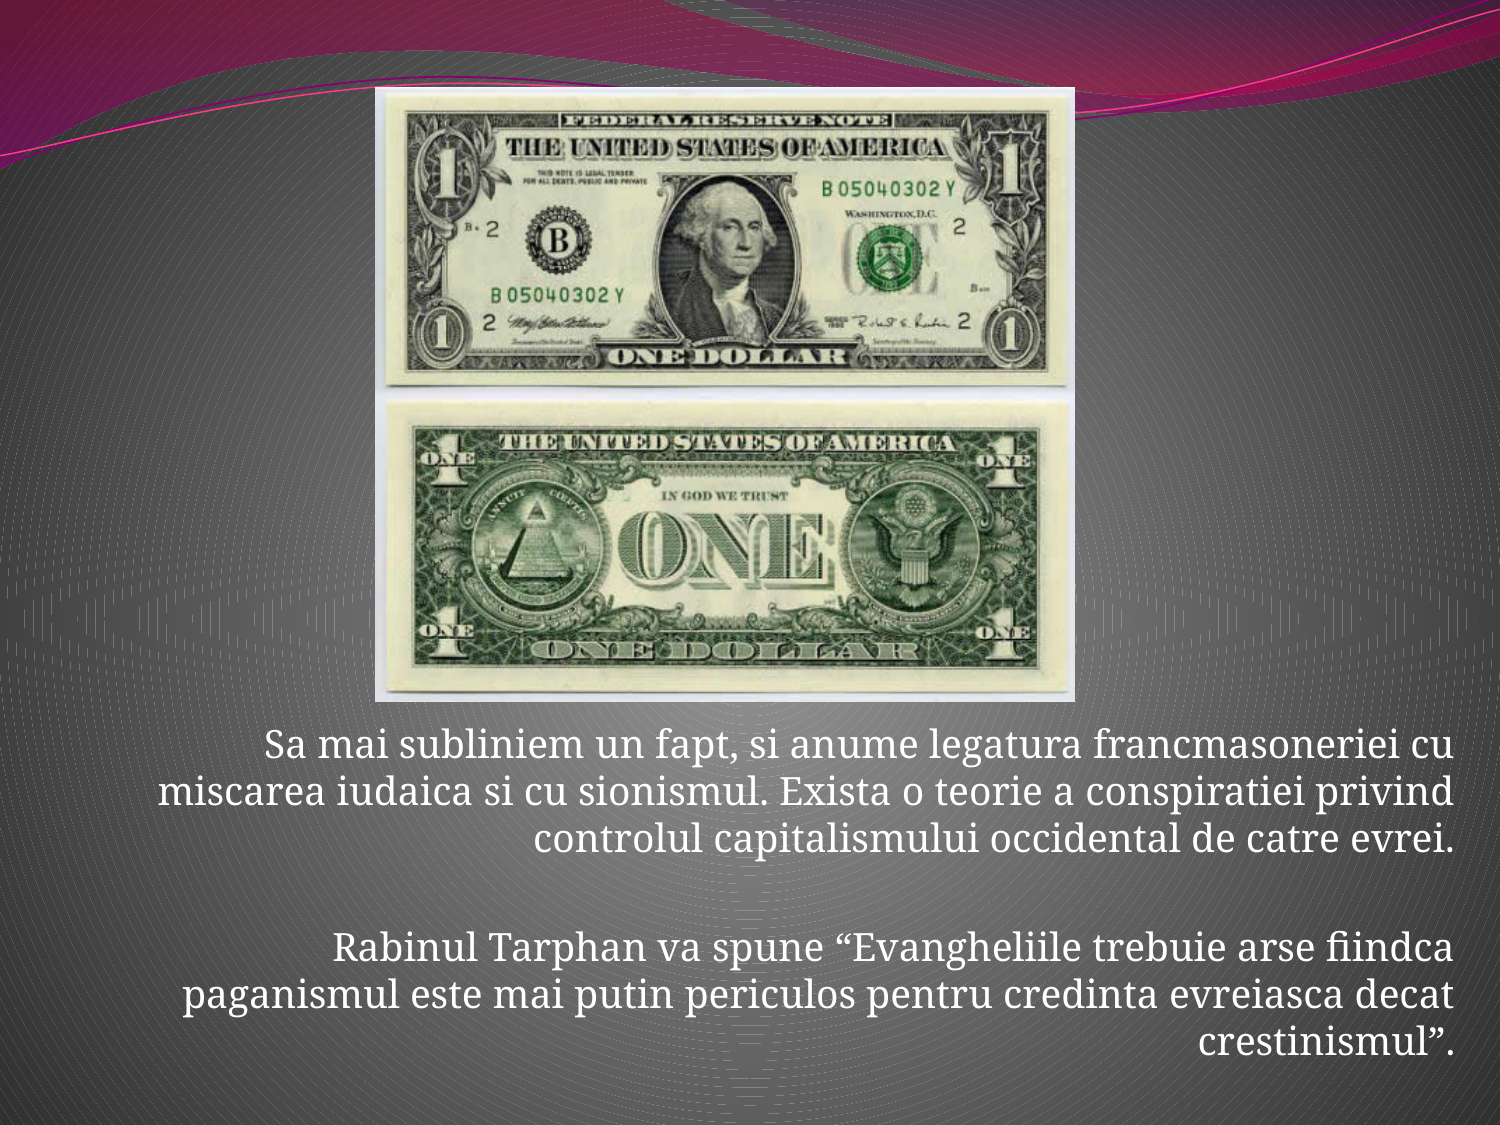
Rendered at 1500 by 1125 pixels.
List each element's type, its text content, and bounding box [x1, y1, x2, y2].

picture [375, 87, 1076, 702]
subtitle Sa mai subliniem un fapt, si anume legatura francmasoneriei cu miscarea iudaica si cu sionismul. Exista o teorie a conspiratiei privind controlul capitalismului occidental de catre evrei. Rabinul Tarphan va spune “Evangheliile trebuie arse fiindca paganismul este mai putin periculos pentru credinta evreiasca decat crestinismul”. [125, 712, 1464, 1075]
